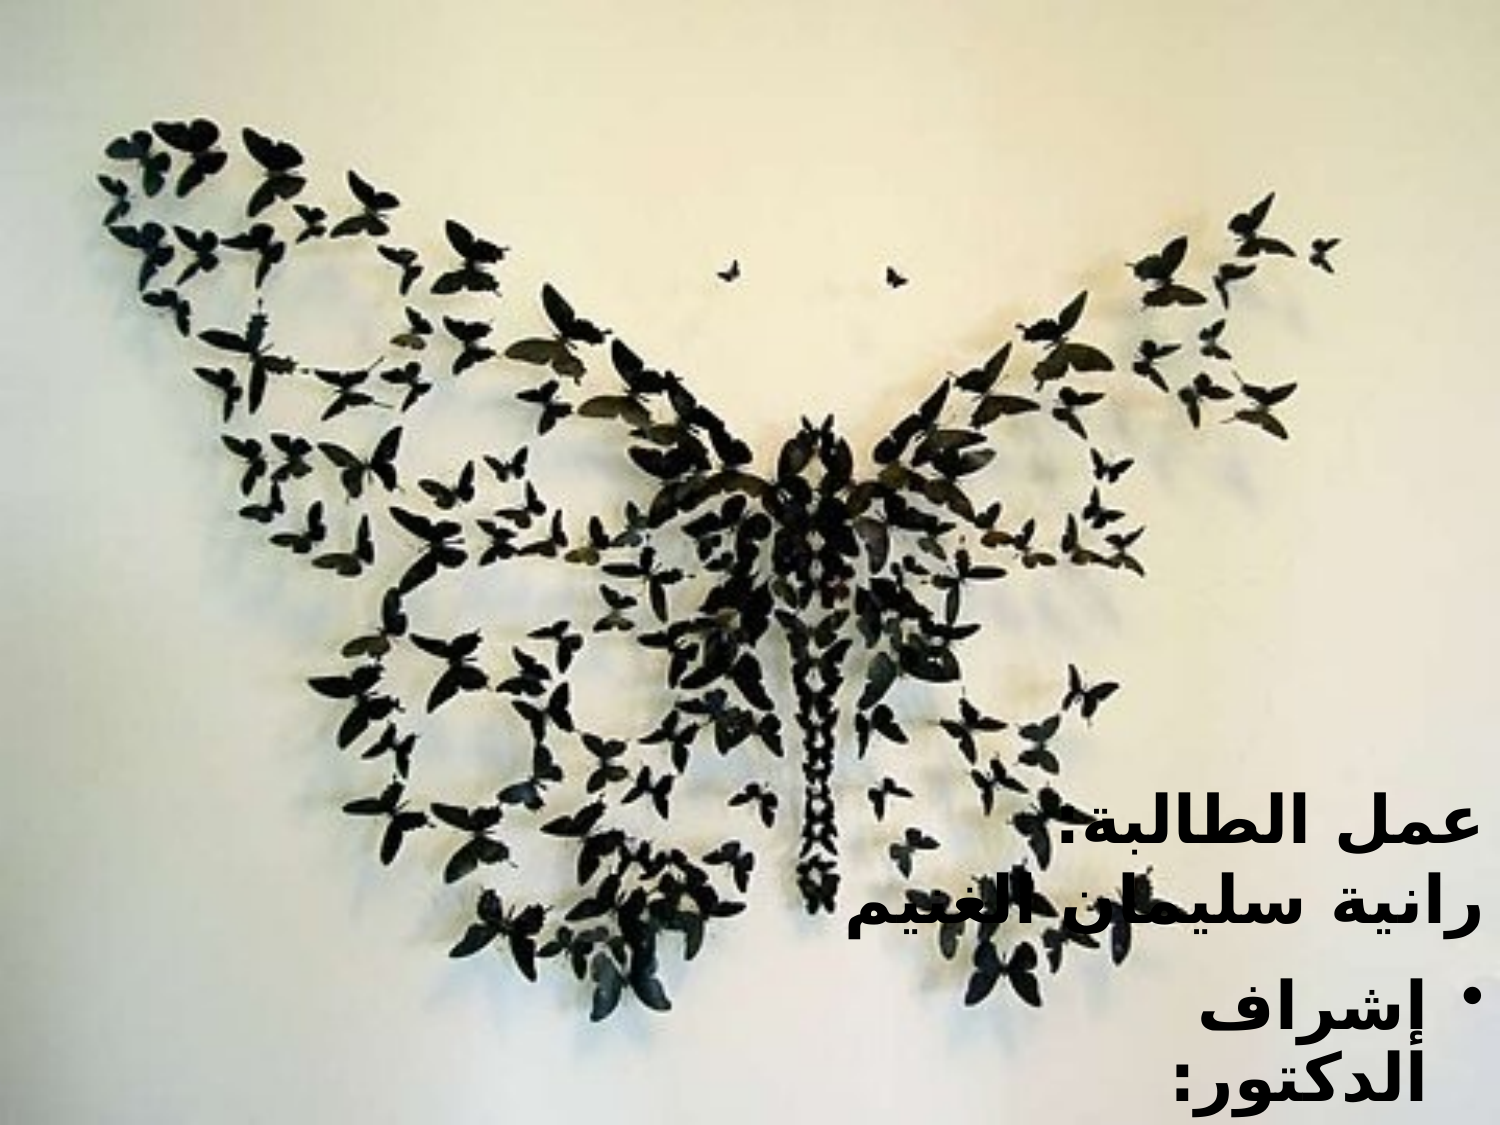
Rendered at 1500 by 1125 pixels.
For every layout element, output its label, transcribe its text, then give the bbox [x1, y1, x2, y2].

title عمل الطالبة: رانية سليمان الغنيم [150, 763, 1500, 951]
list إشراف الدكتور: يوسف محمود فجال [1045, 964, 1500, 1125]
picture [0, 0, 1500, 1125]
